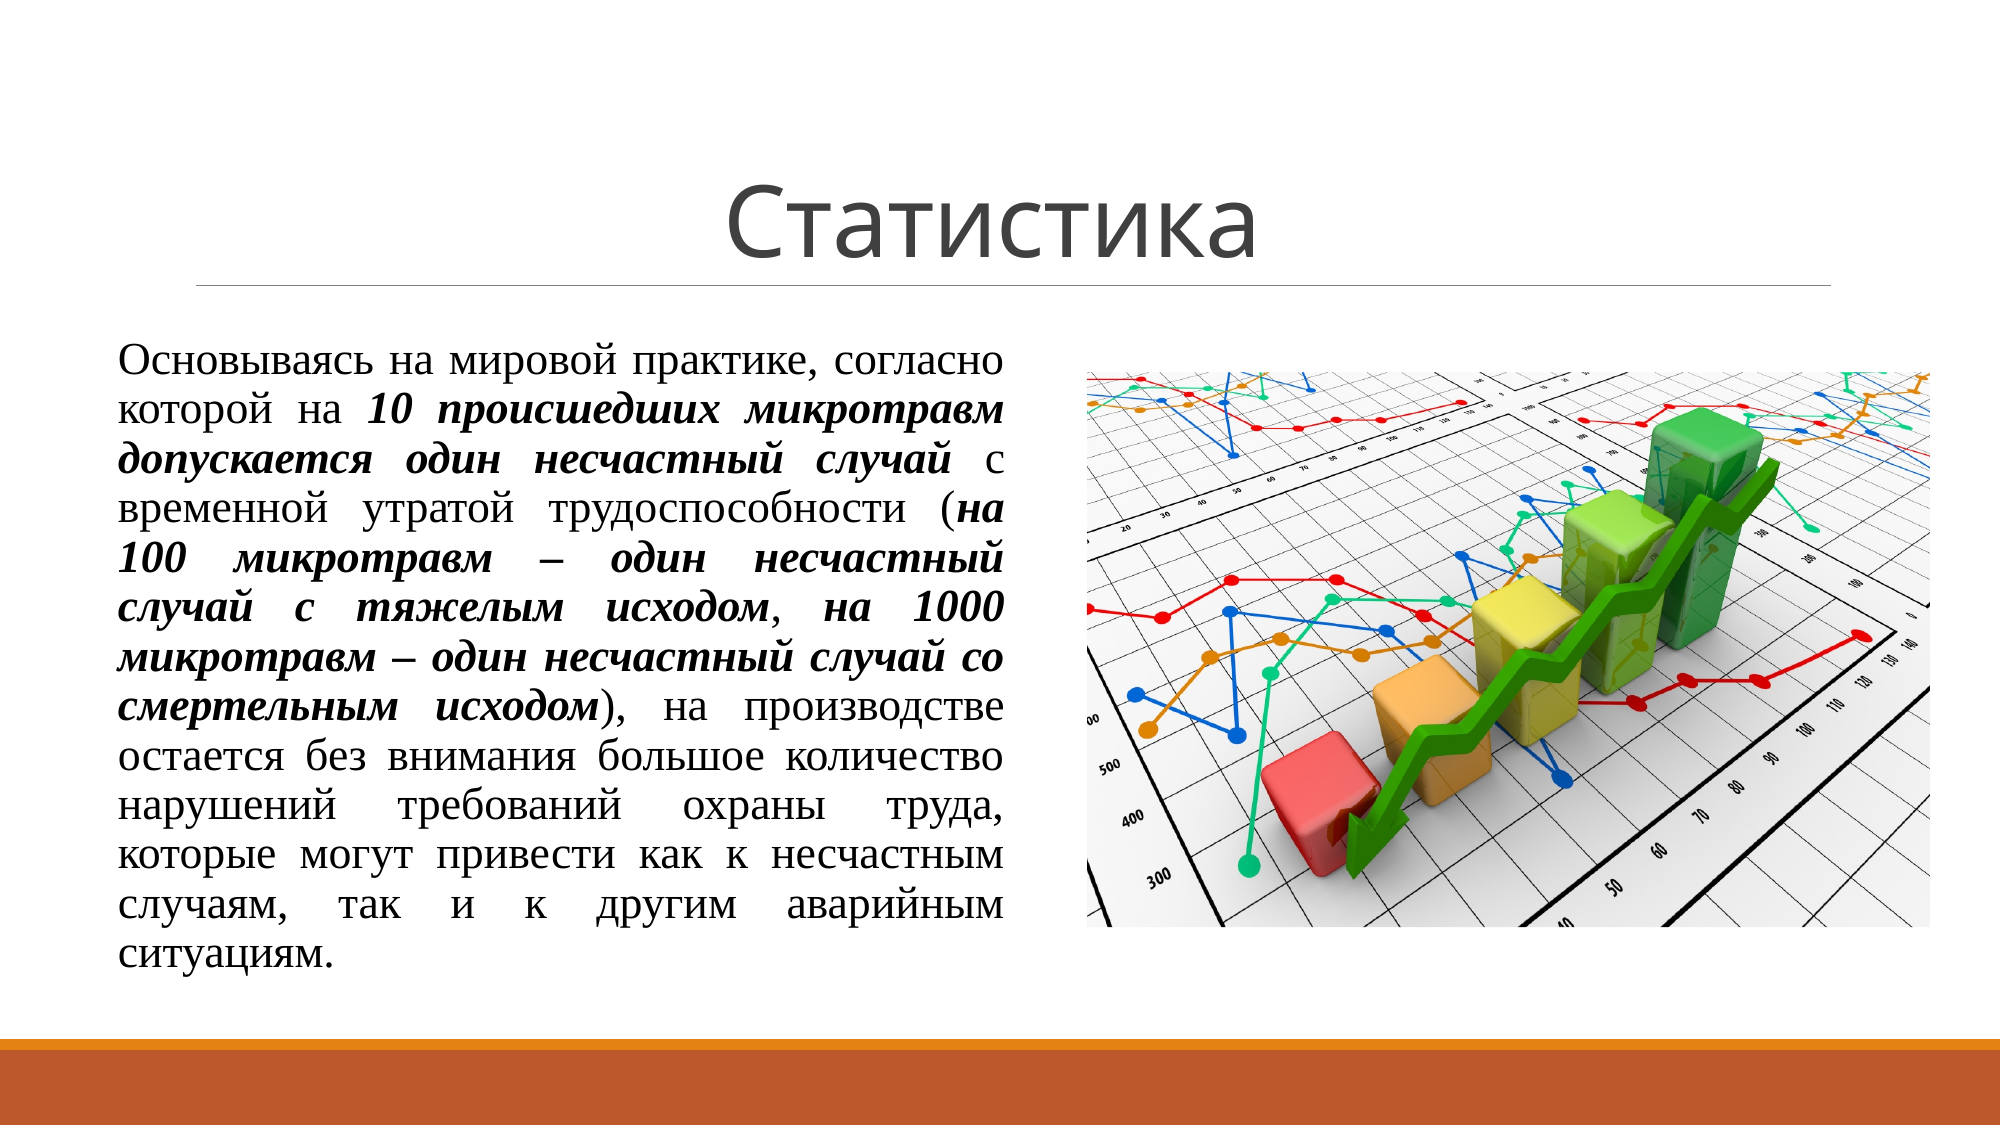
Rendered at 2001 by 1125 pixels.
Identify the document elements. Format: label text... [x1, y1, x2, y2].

picture [1086, 372, 1930, 929]
list Основываясь на мировой практике, согласно которой на 10 происшедших микротравм допускается один несчастный случай с временной утратой трудоспособности (на 100 микротравм – один несчастный случай с тяжелым исходом, на 1000 микротравм – один несчастный случай со смертельным исходом), на производстве остается без внимания большое количество нарушений требований охраны труда, которые могут привести как к несчастным случаям, так и к другим аварийным ситуациям. [102, 327, 1005, 1030]
title Статистика [180, 47, 1830, 285]
